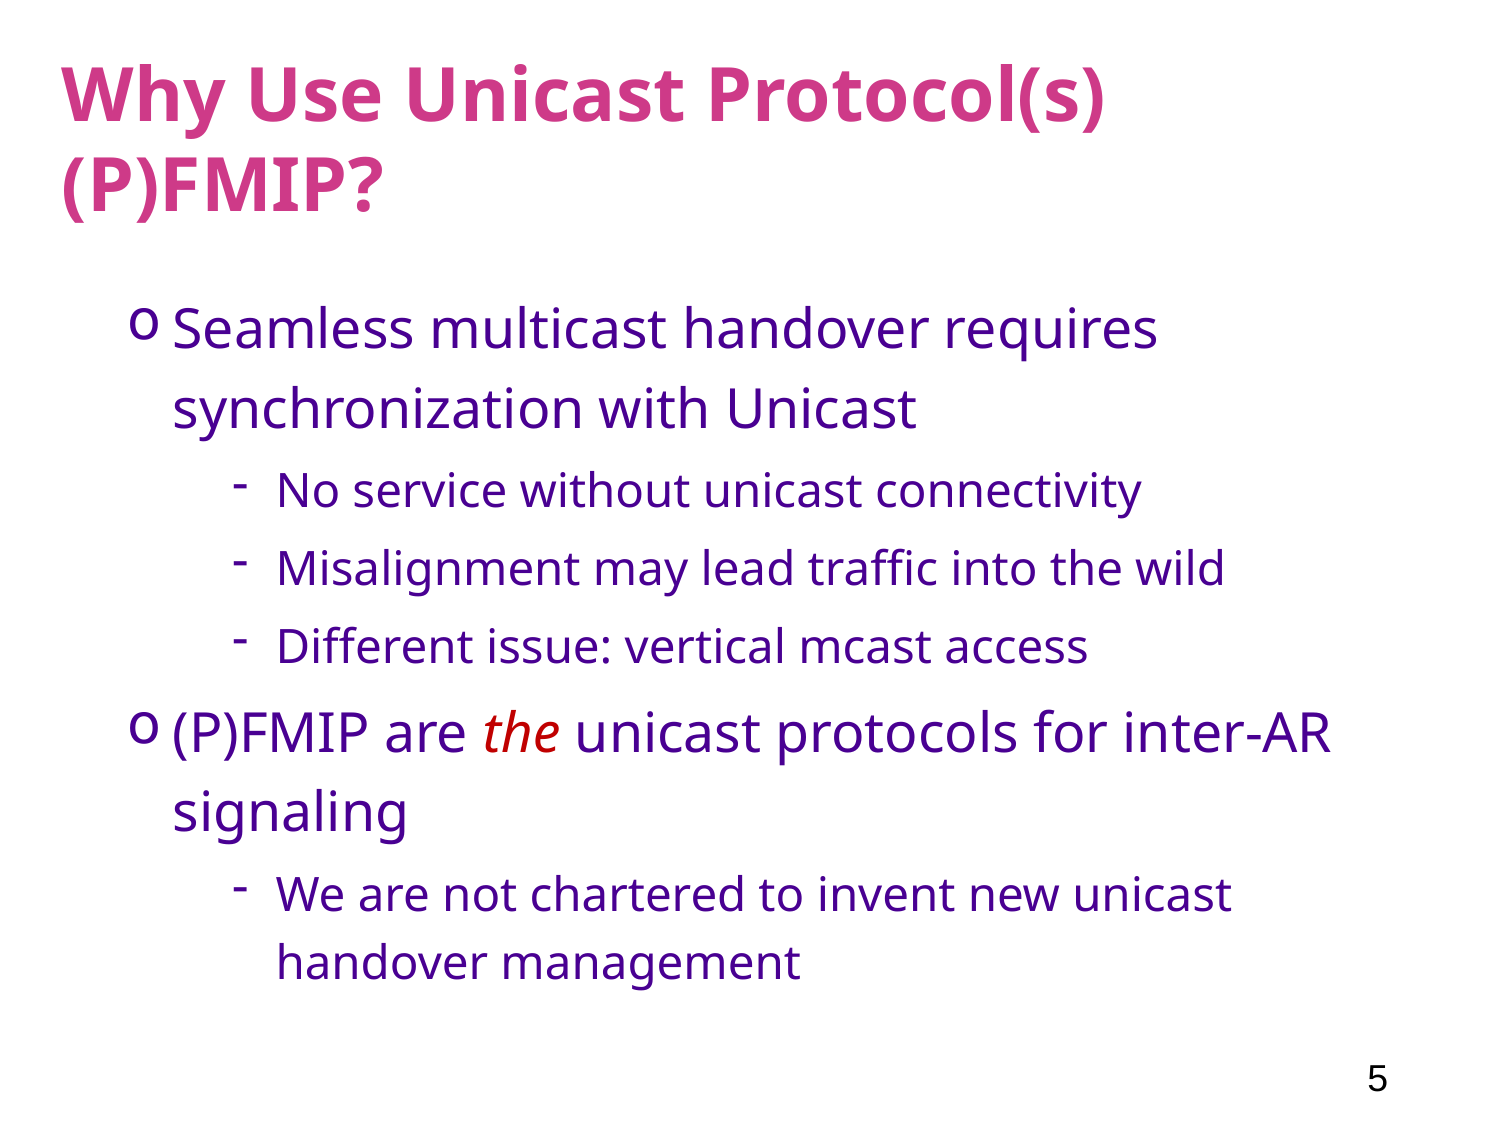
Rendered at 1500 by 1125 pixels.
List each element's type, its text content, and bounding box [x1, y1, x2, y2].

title Why Use Unicast Protocol(s) (P)FMIP? [46, 42, 1323, 231]
list Seamless multicast handover requires synchronization with Unicast No service without unicast connectivity Misalignment may lead traffic into the wild Different issue: vertical mcast access (P)FMIP are the unicast protocols for inter-AR signaling We are not chartered to invent new unicast handover management [111, 272, 1388, 1001]
text_box 5 [1352, 1046, 1404, 1107]
